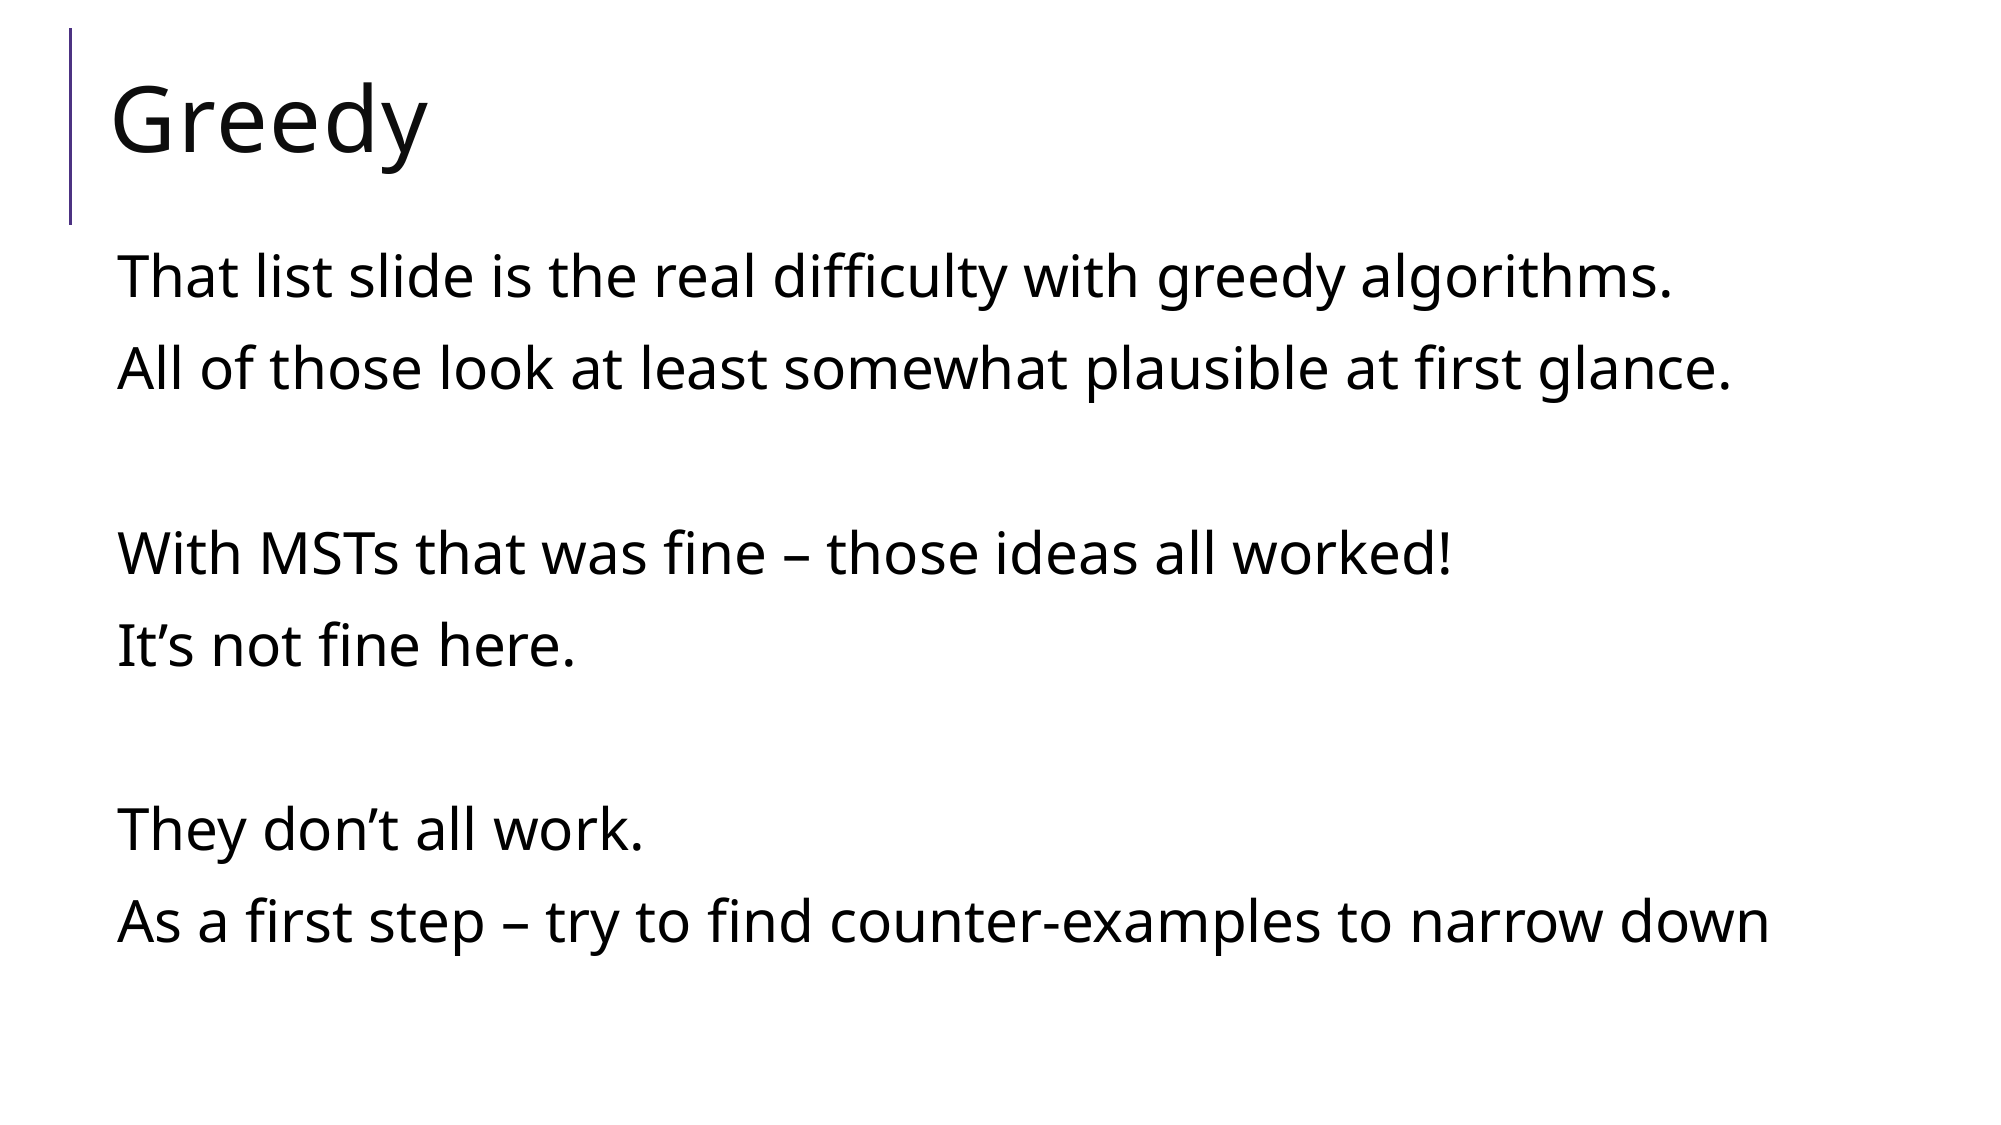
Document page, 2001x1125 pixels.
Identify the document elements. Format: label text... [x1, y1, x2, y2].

title Greedy [94, 43, 1930, 210]
list That list slide is the real difficulty with greedy algorithms. All of those look at least somewhat plausible at first glance. With MSTs that was fine – those ideas all worked! It’s not fine here. They don’t all work. As a first step – try to find counter-examples to narrow down [94, 240, 1930, 1035]
